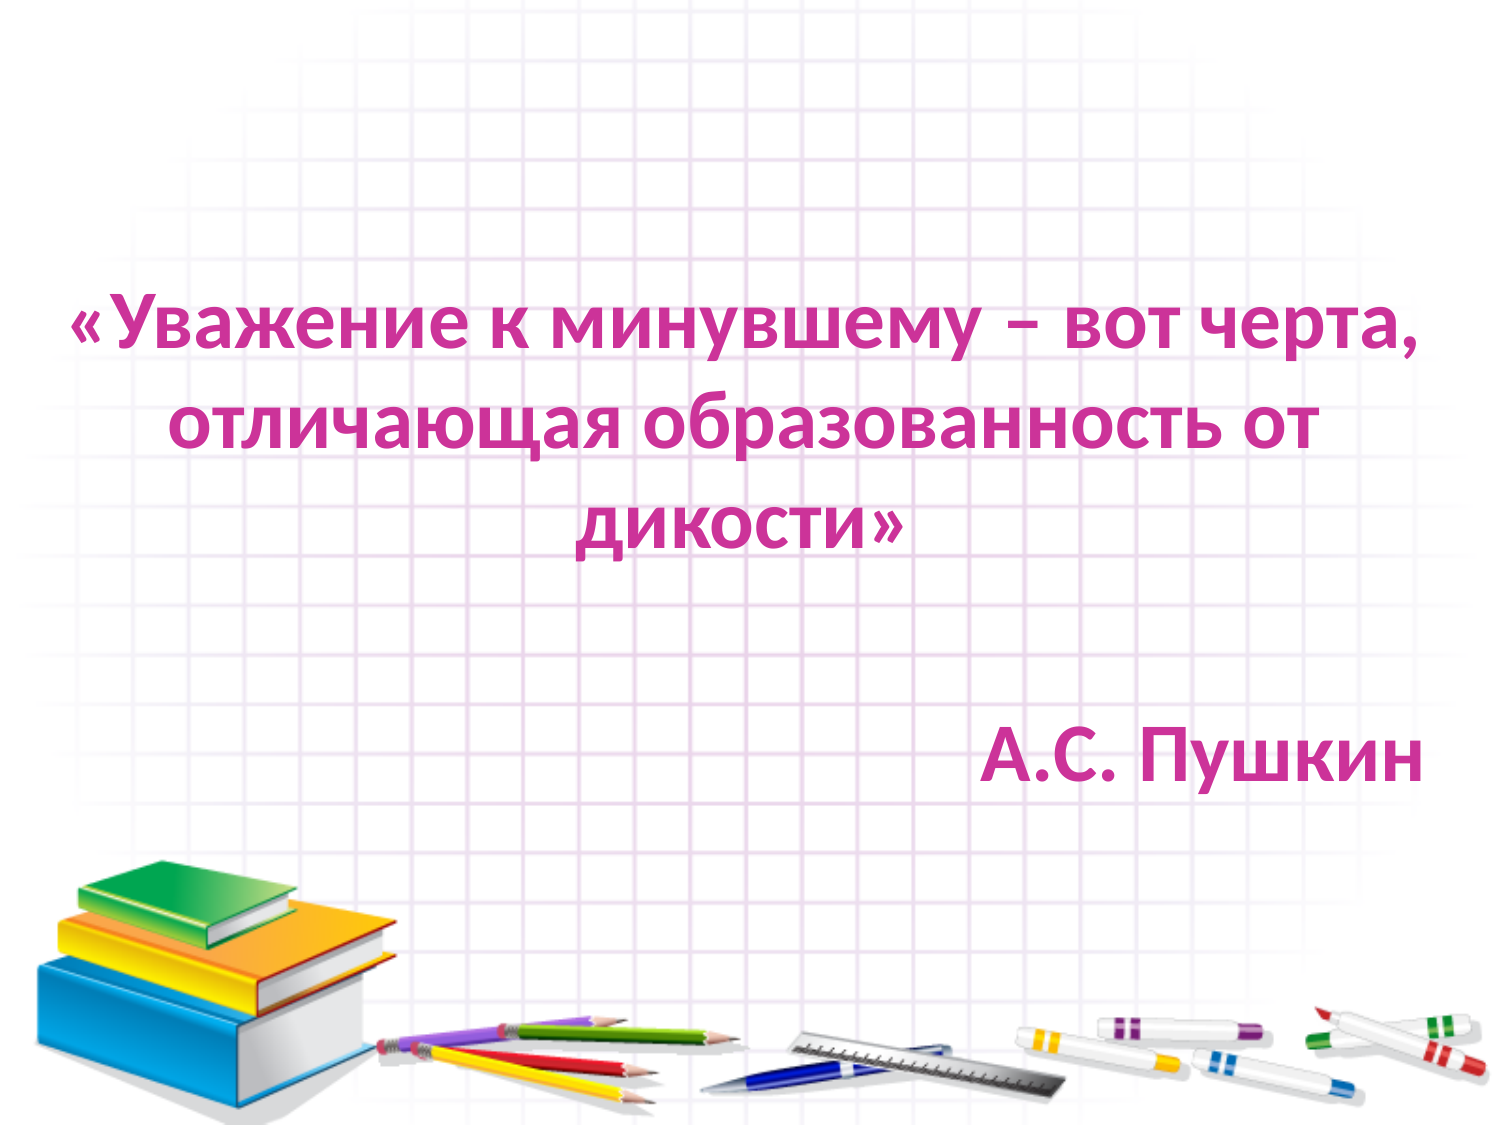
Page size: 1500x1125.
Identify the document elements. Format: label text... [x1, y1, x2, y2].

picture [0, 0, 1500, 1125]
text_box «Уважение к минувшему – вот черта, отличающая образованность от дикости» А.С. Пушкин [46, 257, 1442, 586]
